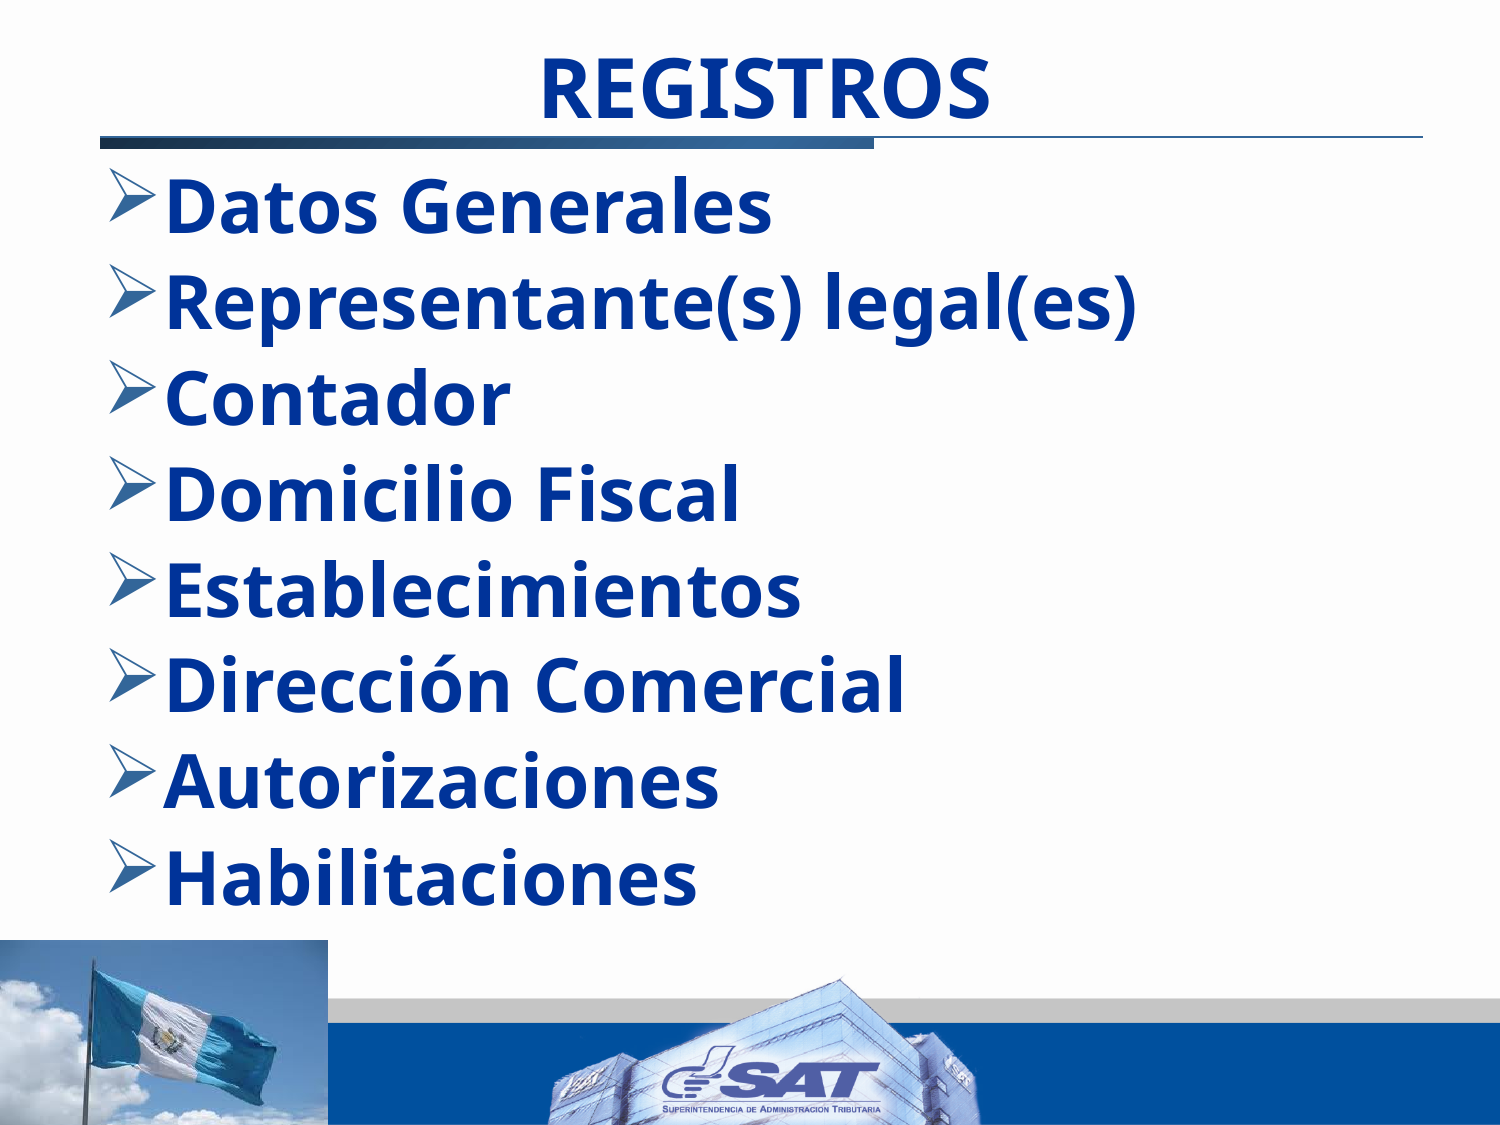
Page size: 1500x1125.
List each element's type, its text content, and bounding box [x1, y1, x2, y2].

picture [0, 0, 1500, 1125]
list Datos Generales Representante(s) legal(es) Contador Domicilio Fiscal Establecimientos Dirección Comercial Autorizaciones Habilitaciones [88, 160, 1424, 973]
title REGISTROS [93, 30, 1436, 144]
